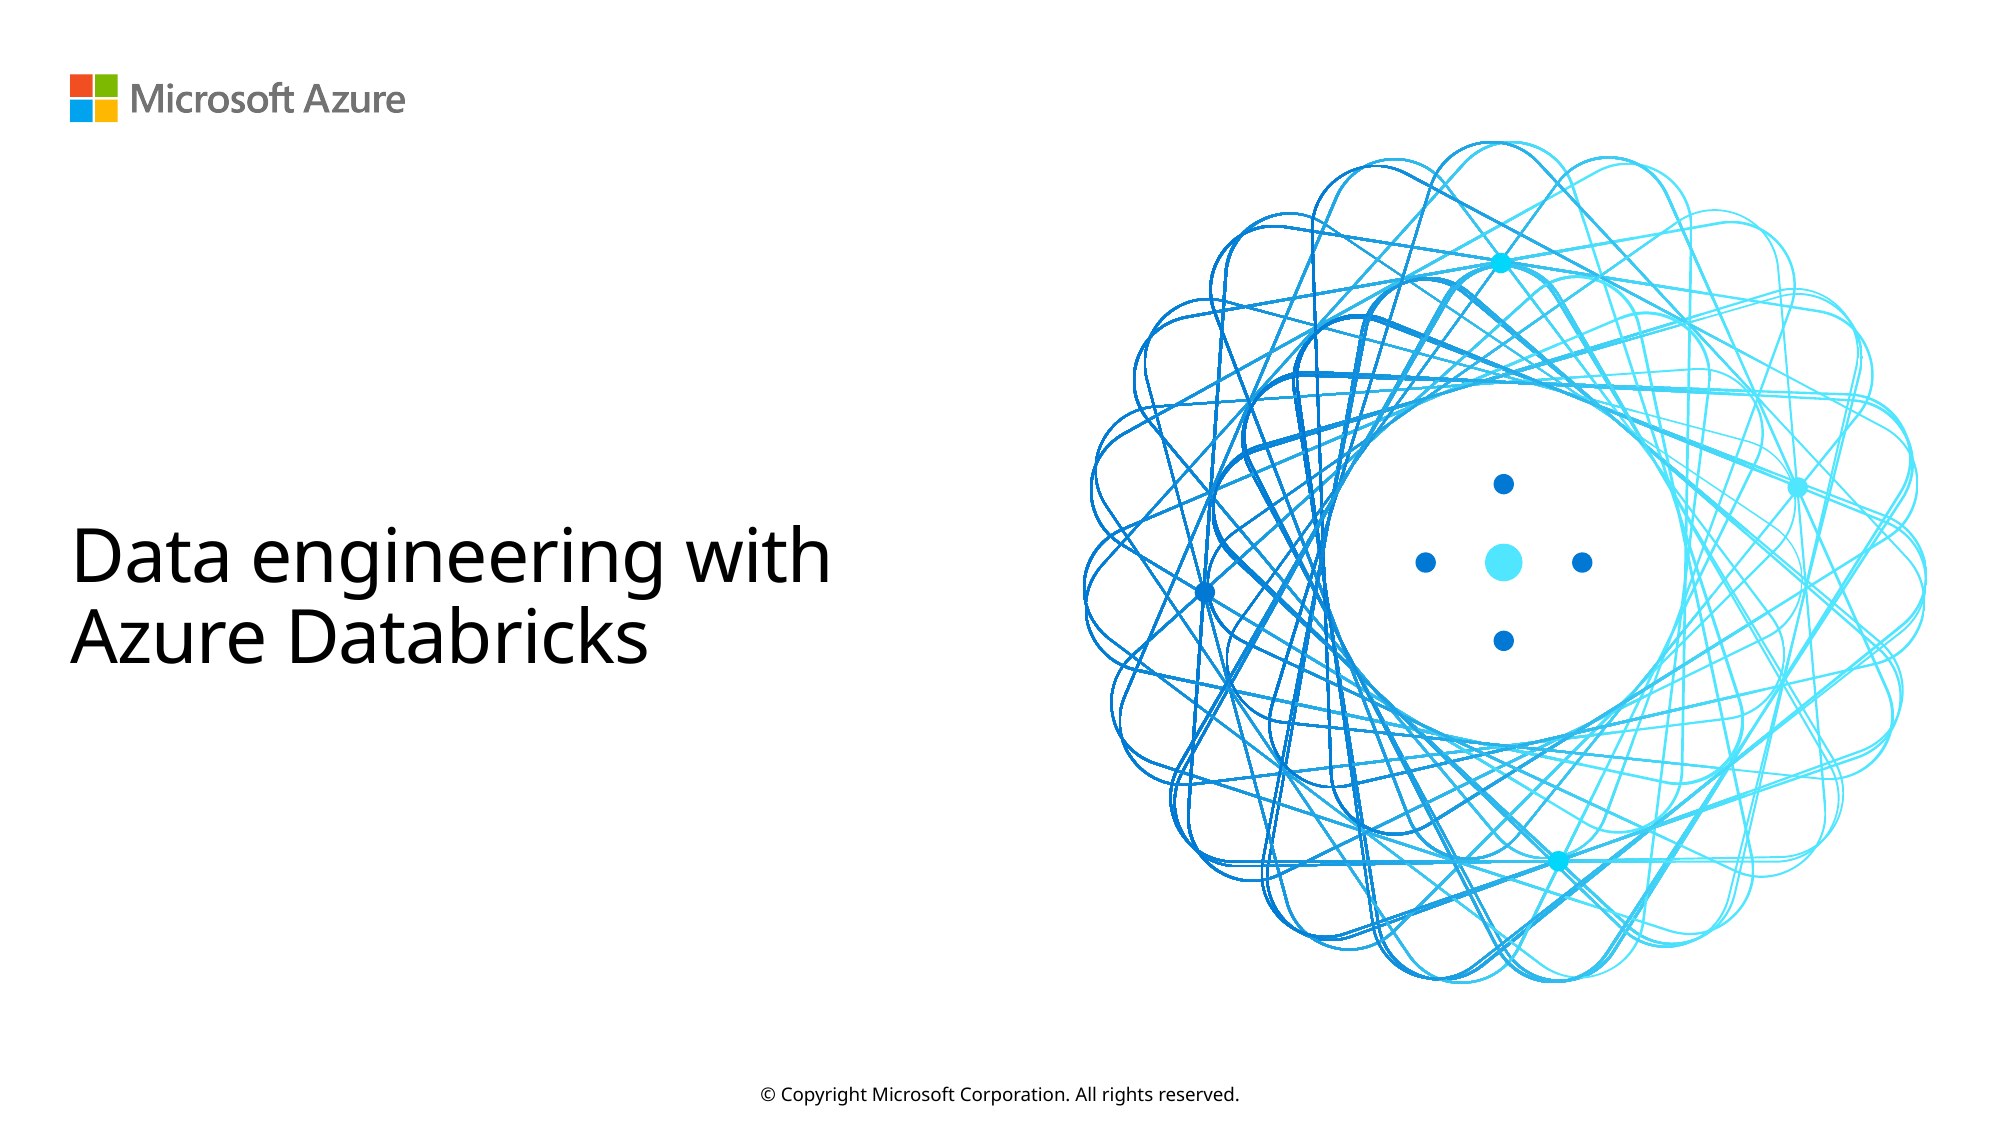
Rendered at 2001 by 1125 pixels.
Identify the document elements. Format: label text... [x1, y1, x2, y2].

title Data engineering with Azure Databricks [70, 425, 961, 710]
picture [22, 26, 455, 170]
